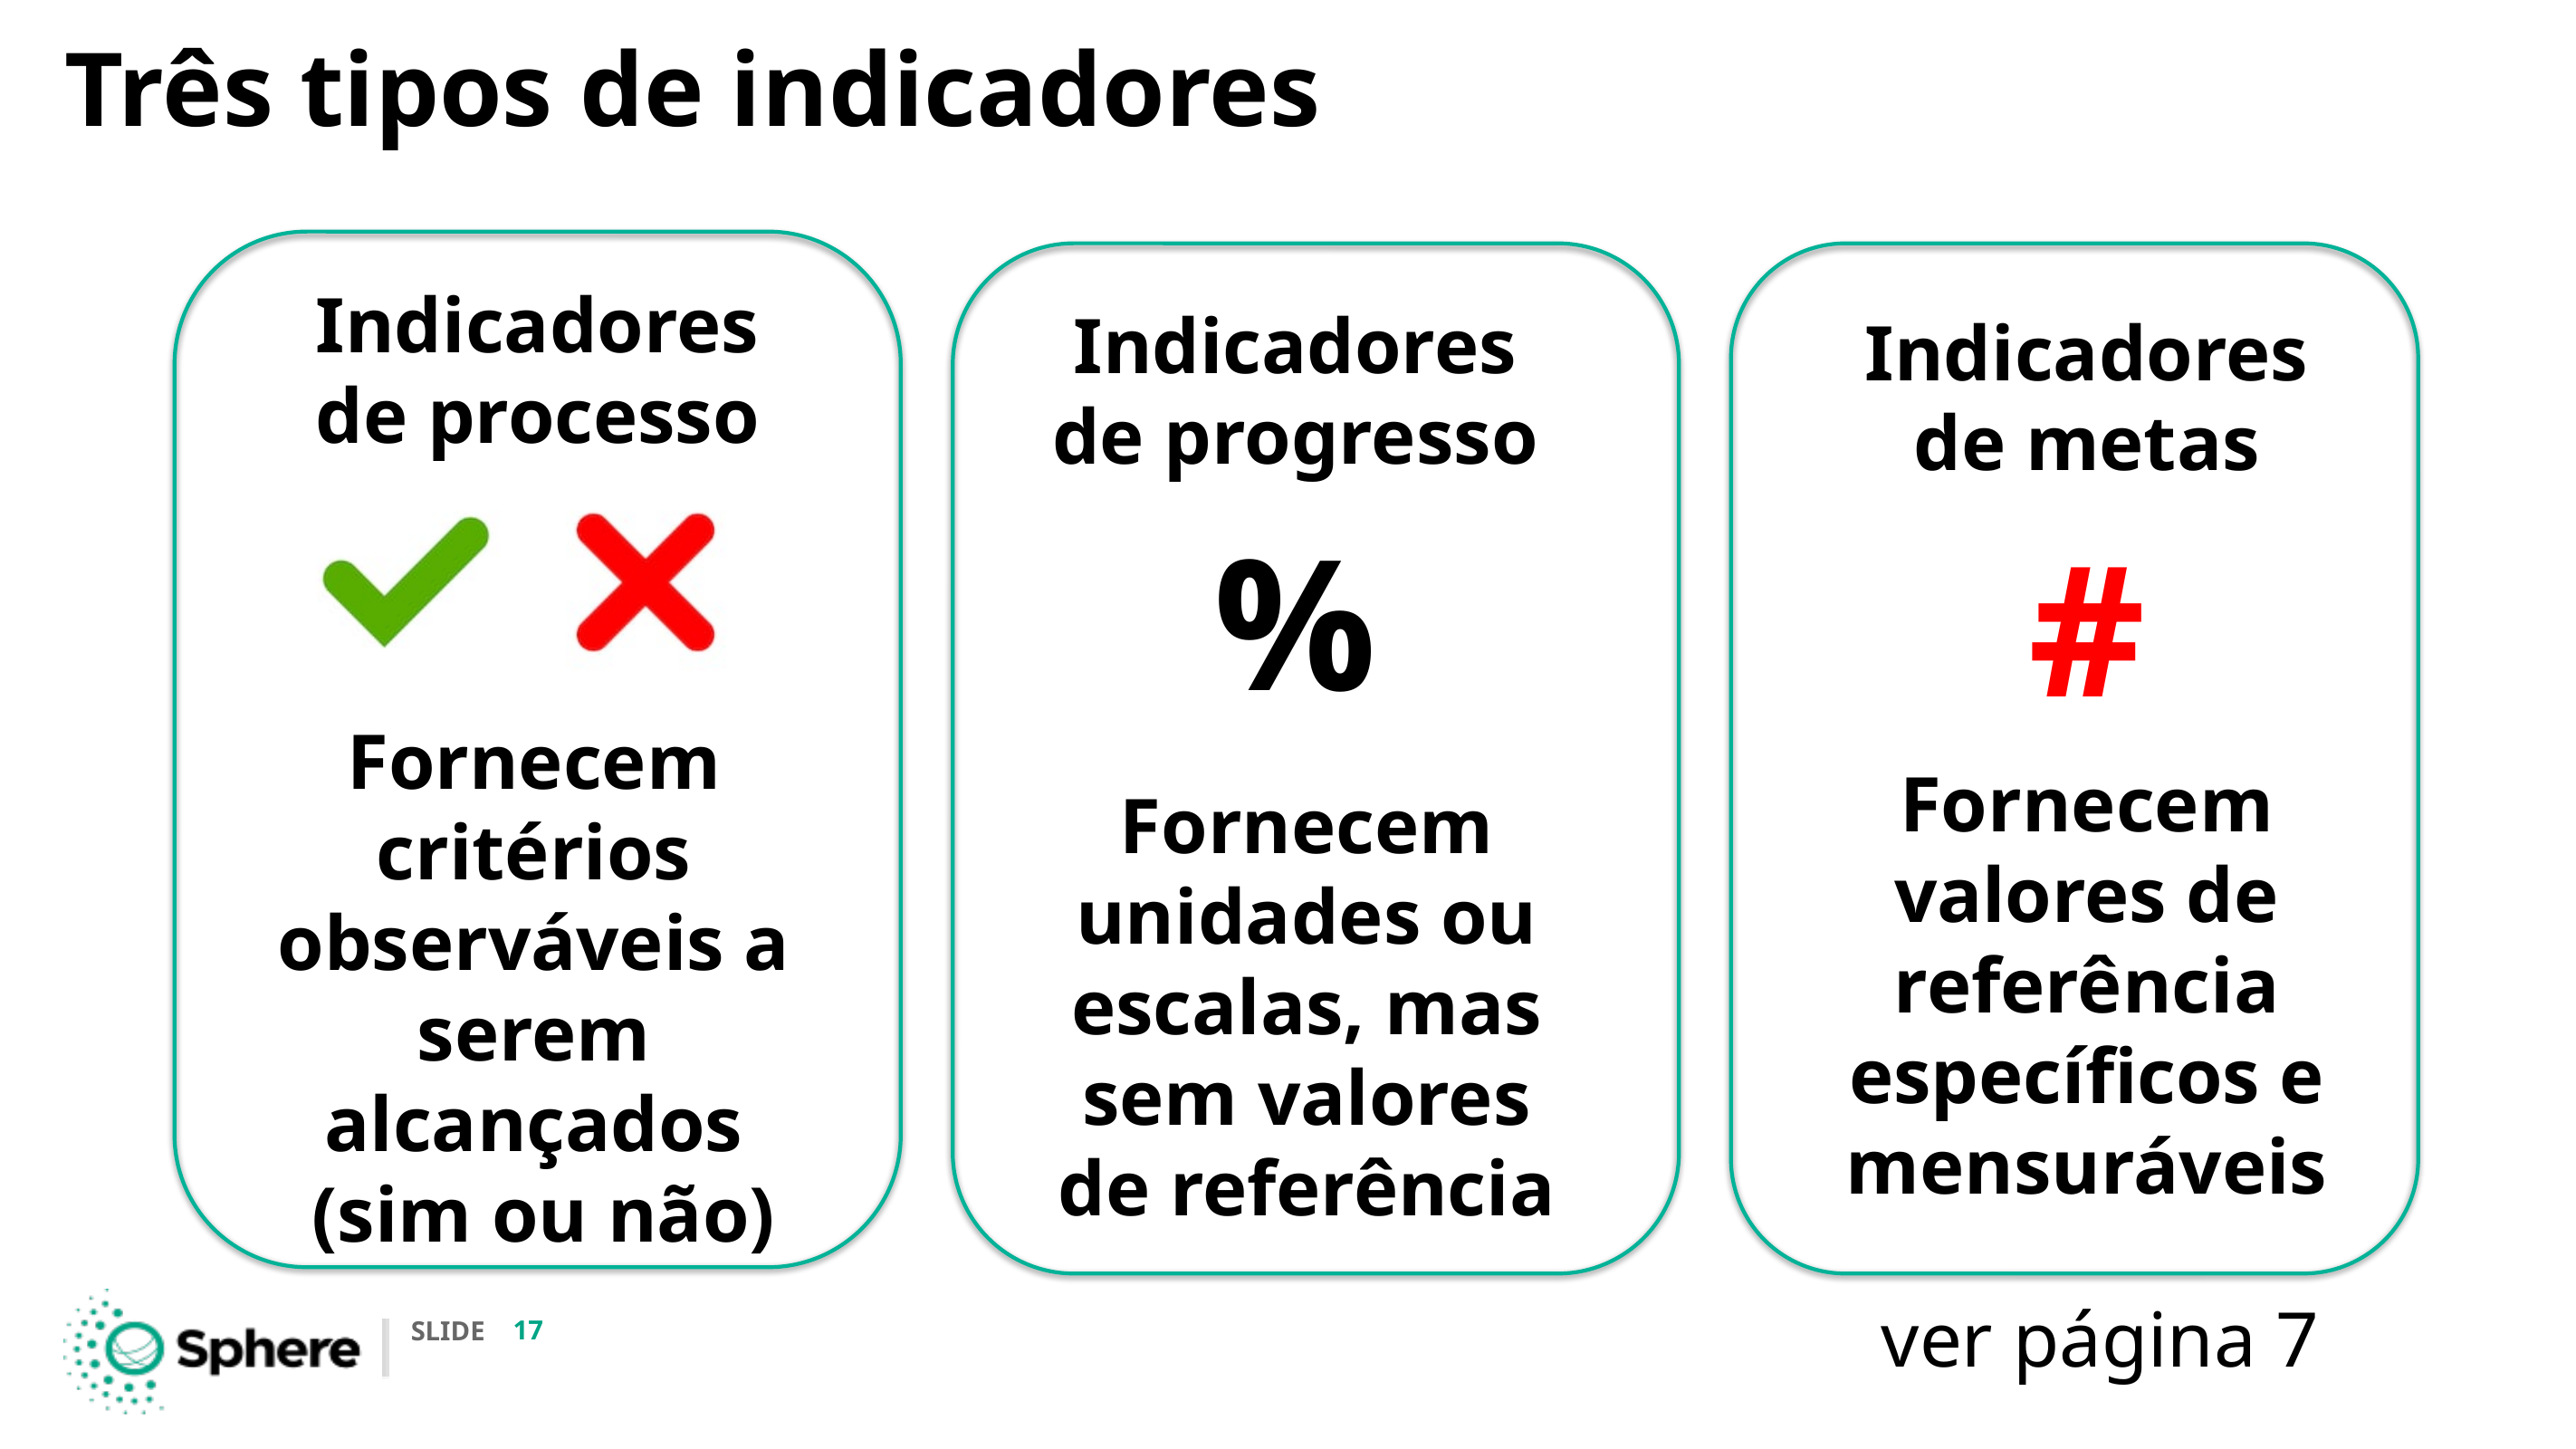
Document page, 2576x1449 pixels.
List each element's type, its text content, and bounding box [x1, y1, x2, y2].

slide_number 17 [491, 1309, 556, 1449]
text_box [213, 268, 855, 1268]
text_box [952, 243, 1680, 1274]
picture [63, 1289, 362, 1416]
text_box [174, 275, 208, 1223]
title Três tipos de indicadores [57, 16, 1612, 186]
text_box ver página 7 [1867, 1284, 2425, 1389]
text_box [216, 231, 901, 1233]
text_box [1730, 243, 2418, 1274]
picture [382, 1319, 393, 1379]
